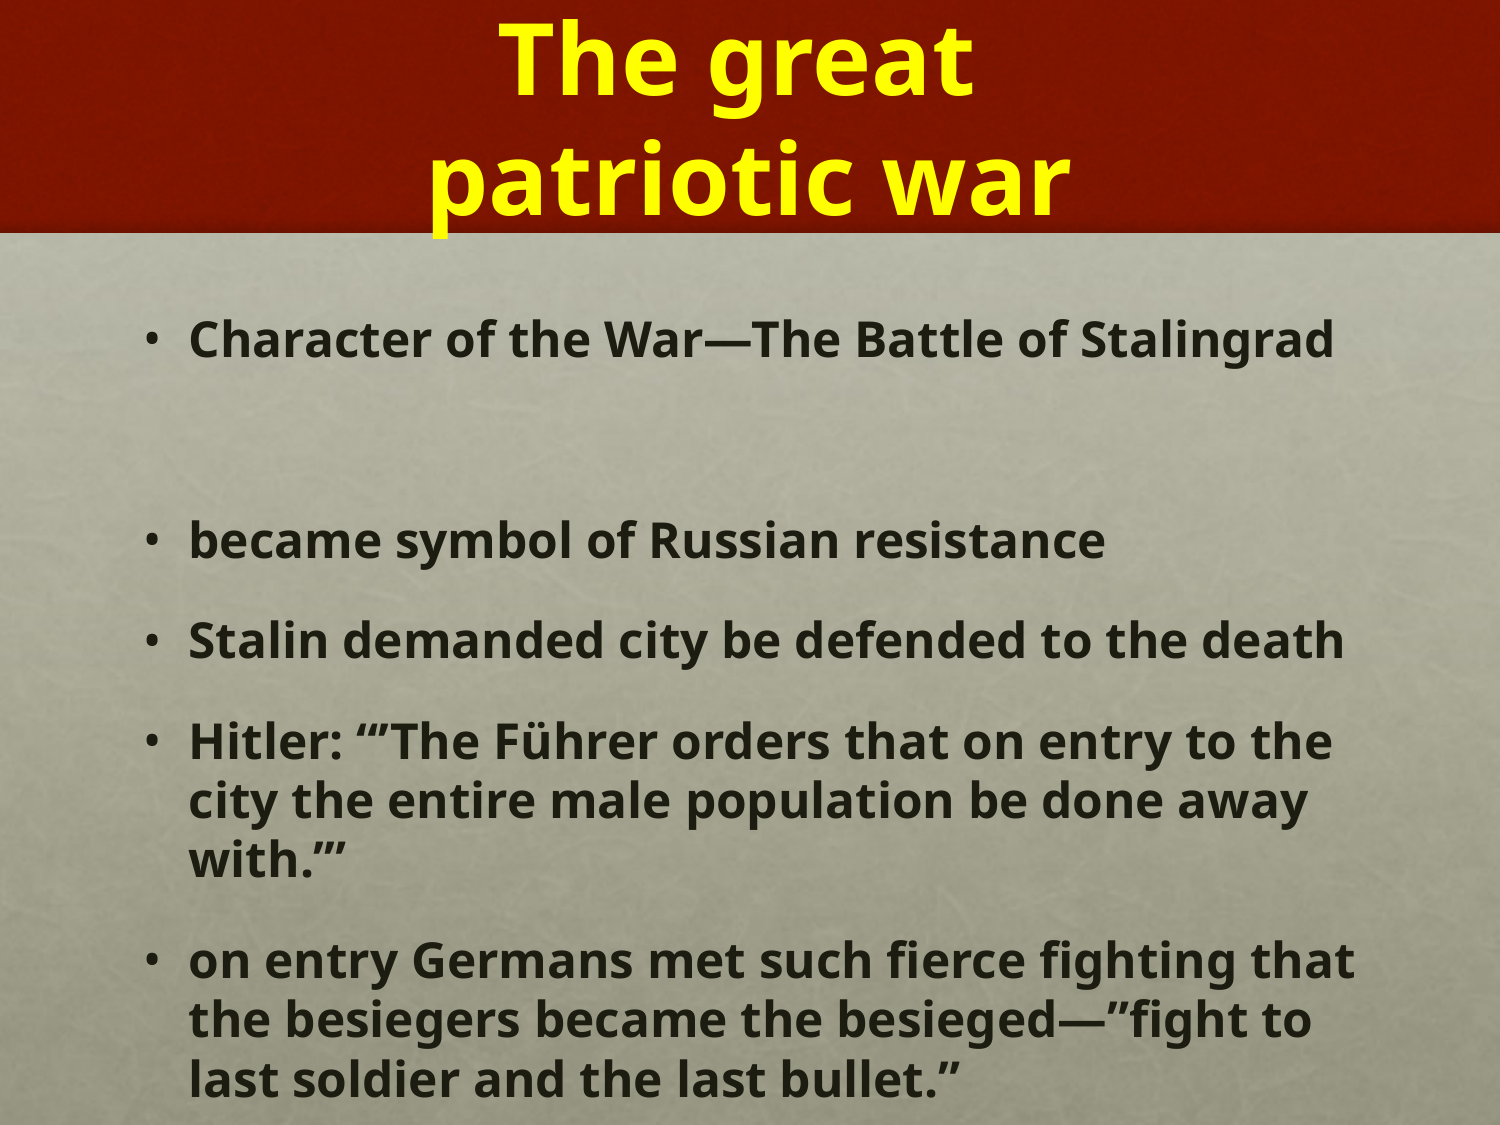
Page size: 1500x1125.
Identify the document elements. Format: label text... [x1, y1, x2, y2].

picture [0, 214, 1500, 1125]
list Character of the War—The Battle of Stalingrad became symbol of Russian resistance Stalin demanded city be defended to the death Hitler: “’The Führer orders that on entry to the city the entire male population be done away with.’” on entry Germans met such fierce fighting that the besiegers became the besieged—”fight to last soldier and the last bullet.” [127, 299, 1372, 1125]
title The great patriotic war [127, 10, 1372, 221]
